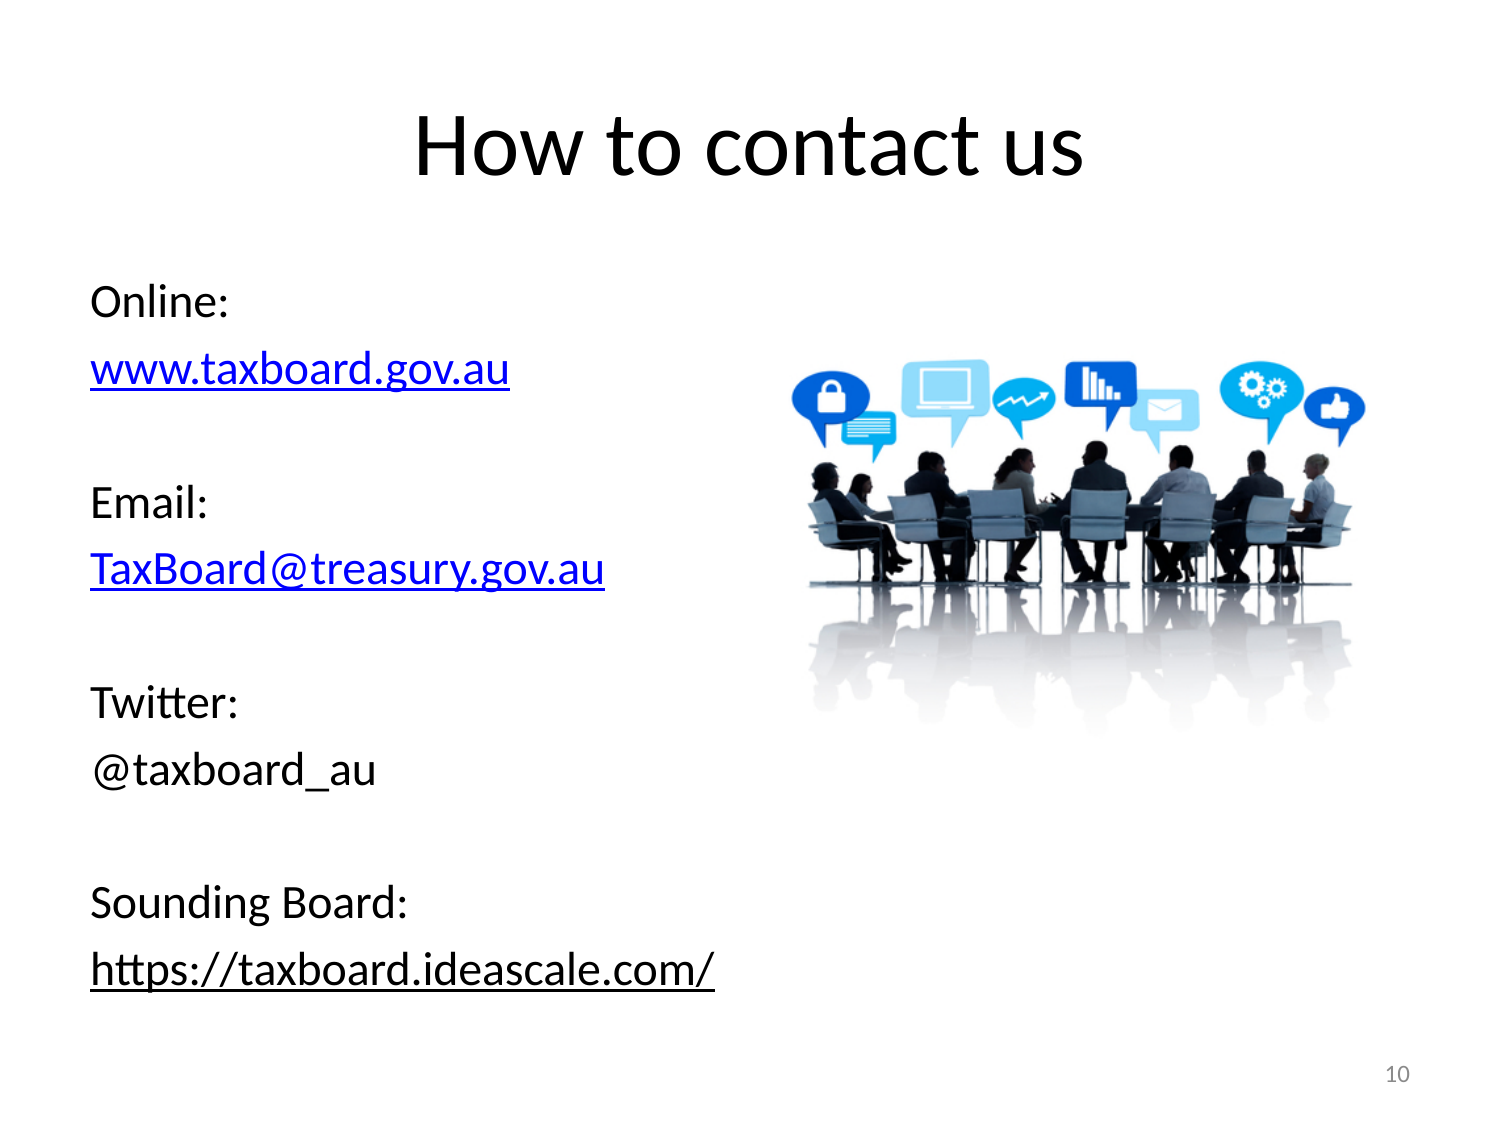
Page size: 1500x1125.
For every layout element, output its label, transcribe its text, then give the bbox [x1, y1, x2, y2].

title How to contact us [75, 45, 1425, 233]
slide_number 10 [1074, 1042, 1425, 1103]
list Online: www.taxboard.gov.au Email: TaxBoard@treasury.gov.au Twitter: @taxboard_au Sounding Board: https://taxboard.ideascale.com/ [75, 262, 904, 1005]
picture [748, 278, 1406, 764]
